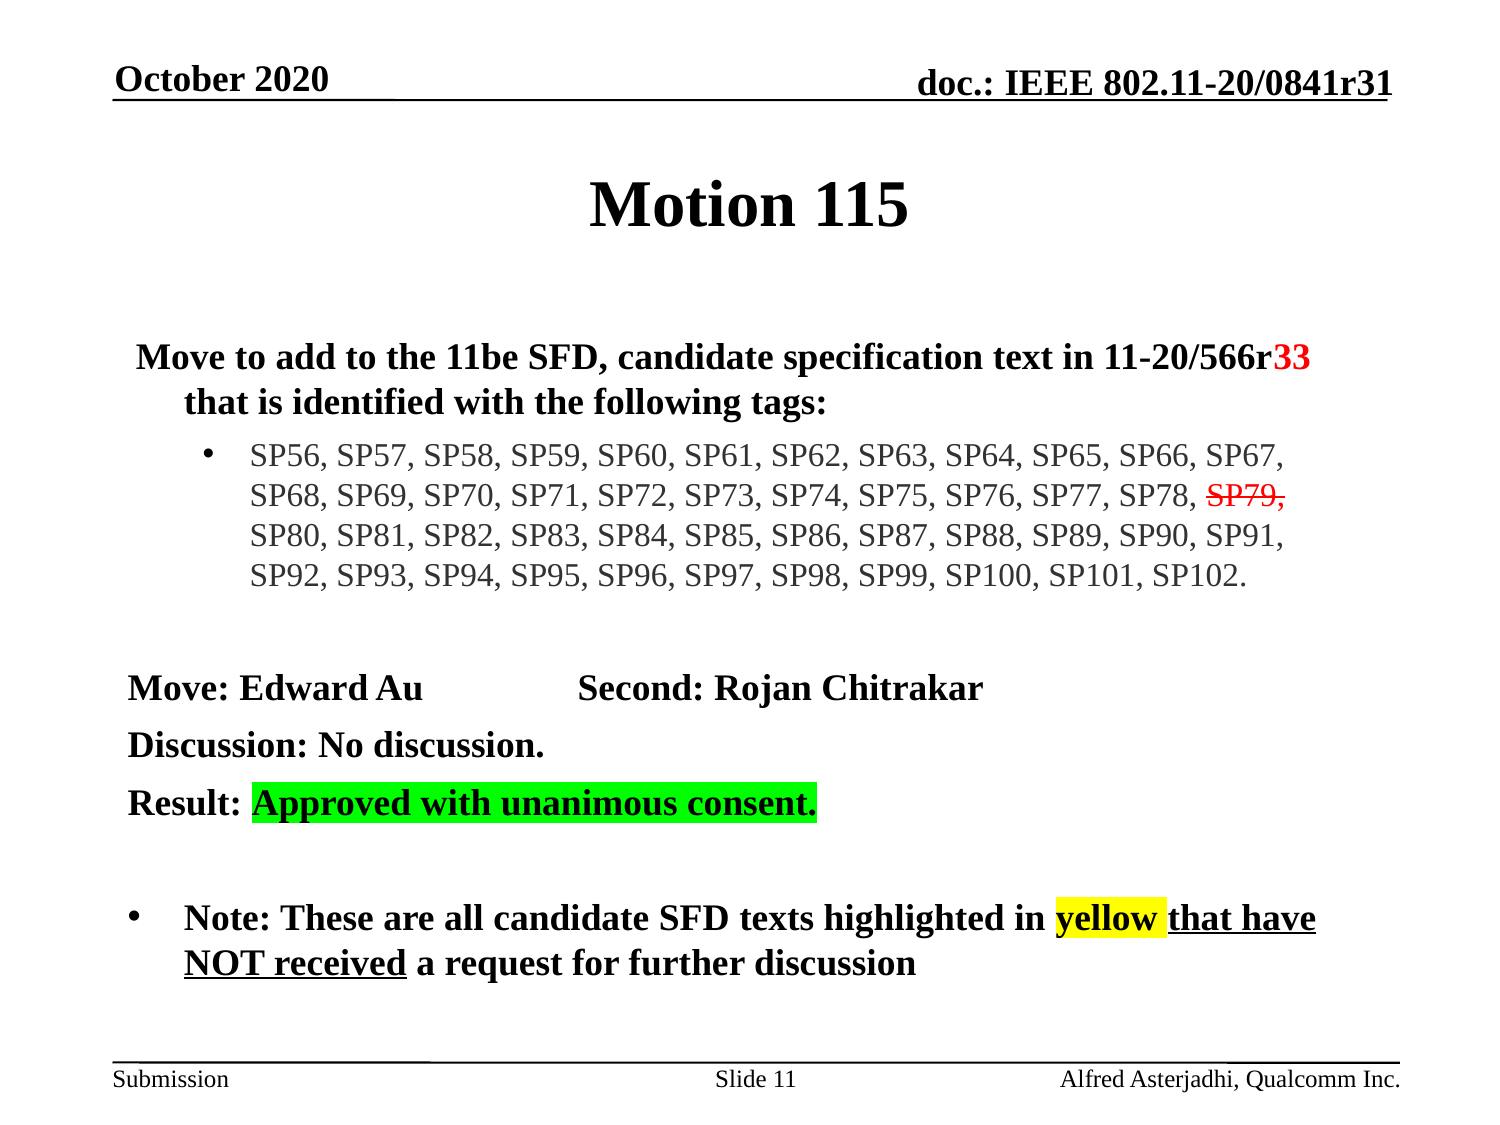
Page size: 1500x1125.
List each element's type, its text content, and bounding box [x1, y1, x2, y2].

title Motion 115 [112, 112, 1388, 288]
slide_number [114, 54, 423, 100]
list Move to add to the 11be SFD, candidate specification text in 11-20/566r33 that is identified with the following tags: SP56, SP57, SP58, SP59, SP60, SP61, SP62, SP63, SP64, SP65, SP66, SP67, SP68, SP69, SP70, SP71, SP72, SP73, SP74, SP75, SP76, SP77, SP78, SP79, SP80, SP81, SP82, SP83, SP84, SP85, SP86, SP87, SP88, SP89, SP90, SP91, SP92, SP93, SP94, SP95, SP96, SP97, SP98, SP99, SP100, SP101, SP102. Move: Edward Au Second: Rojan Chitrakar Discussion: No discussion. Result: Approved with unanimous consent. Note: These are all candidate SFD texts highlighted in yellow that have NOT received a request for further discussion [112, 324, 1388, 1000]
slide_number Slide 11 [712, 1061, 800, 1123]
footer Alfred Asterjadhi, Qualcomm Inc. [878, 1061, 1402, 1093]
